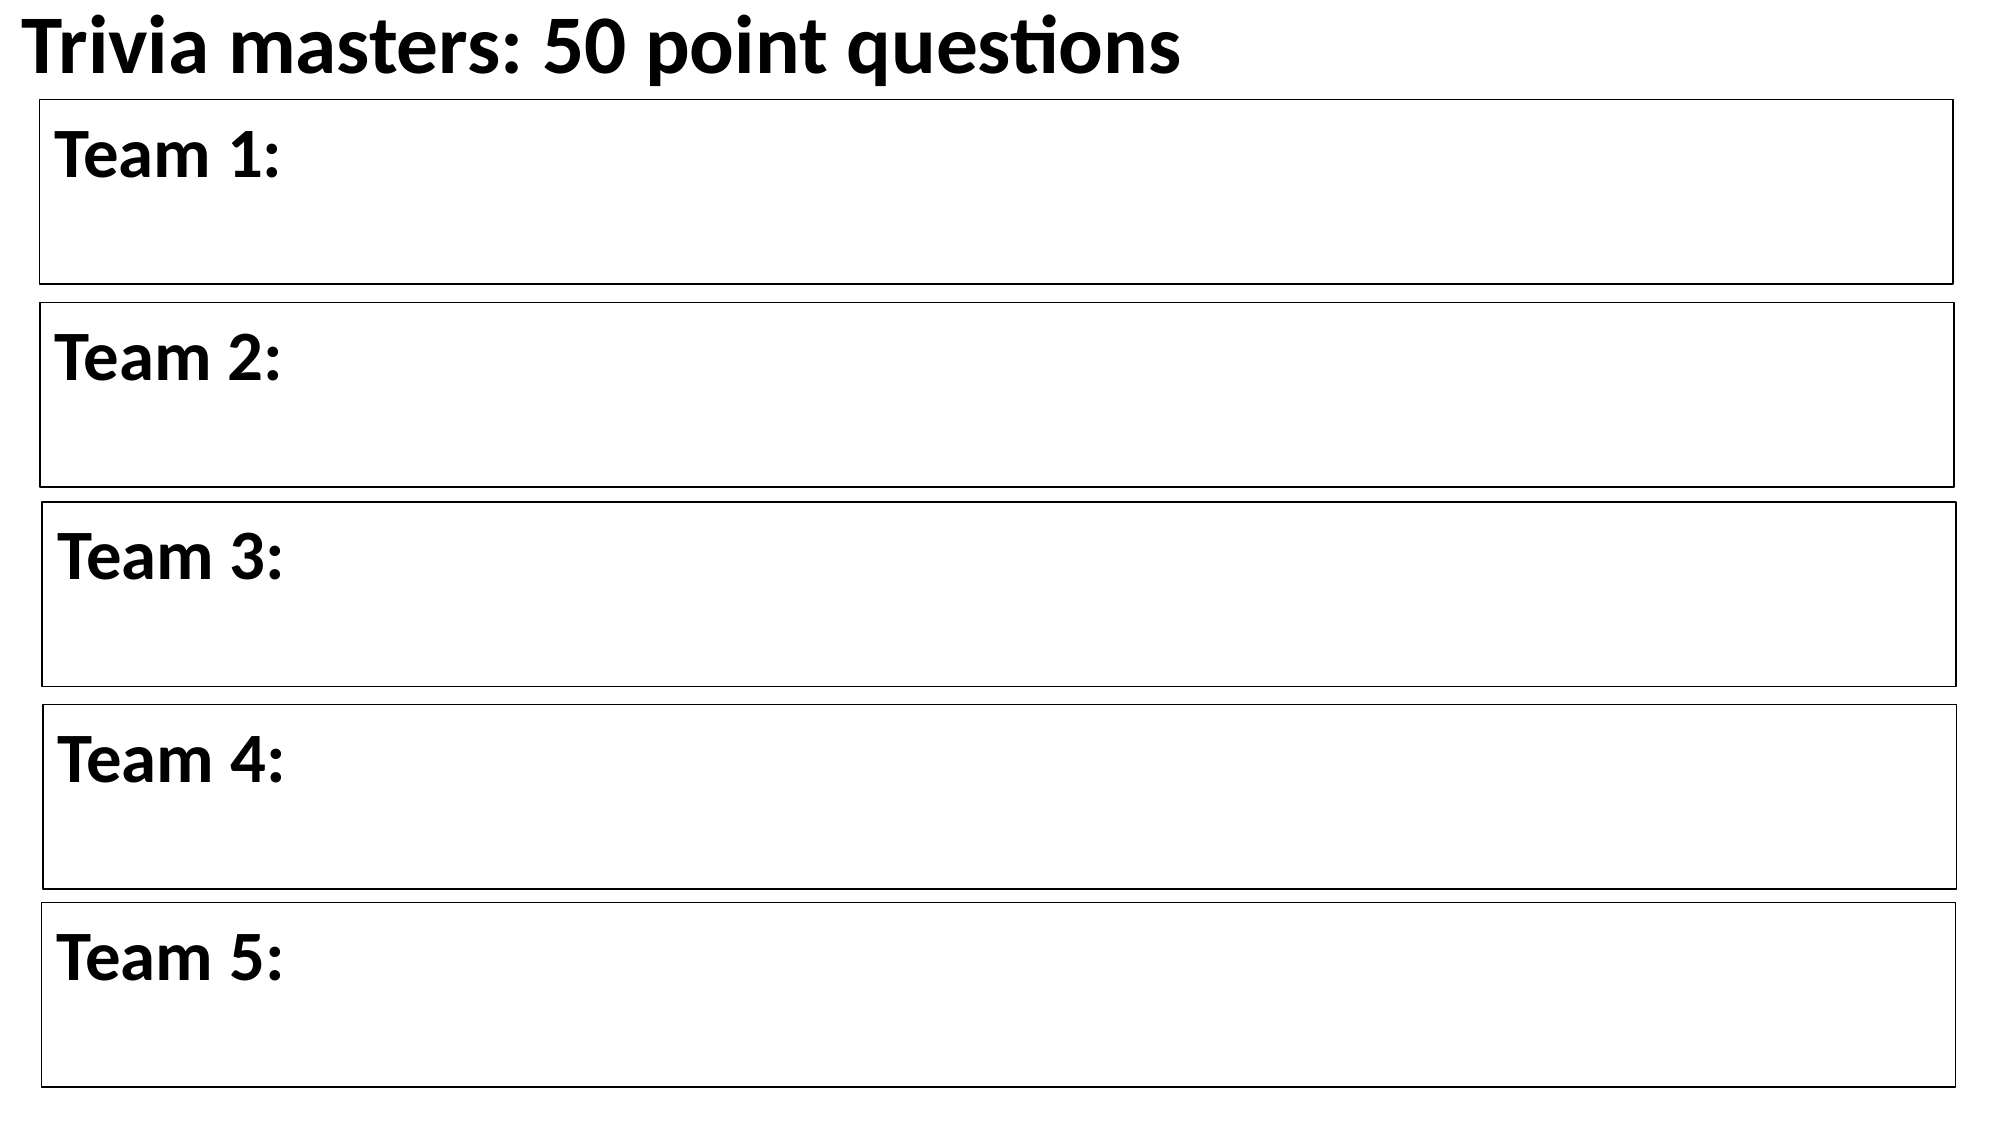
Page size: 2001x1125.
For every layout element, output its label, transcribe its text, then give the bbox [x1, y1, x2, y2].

text_box Team 3: [42, 501, 1956, 687]
text_box Team 1: [39, 99, 1954, 285]
text_box Team 5: [41, 902, 1956, 1087]
text_box Team 4: [42, 704, 1957, 890]
text_box Trivia masters: 50 point questions [6, 0, 1198, 98]
text_box Team 2: [40, 302, 1954, 487]
